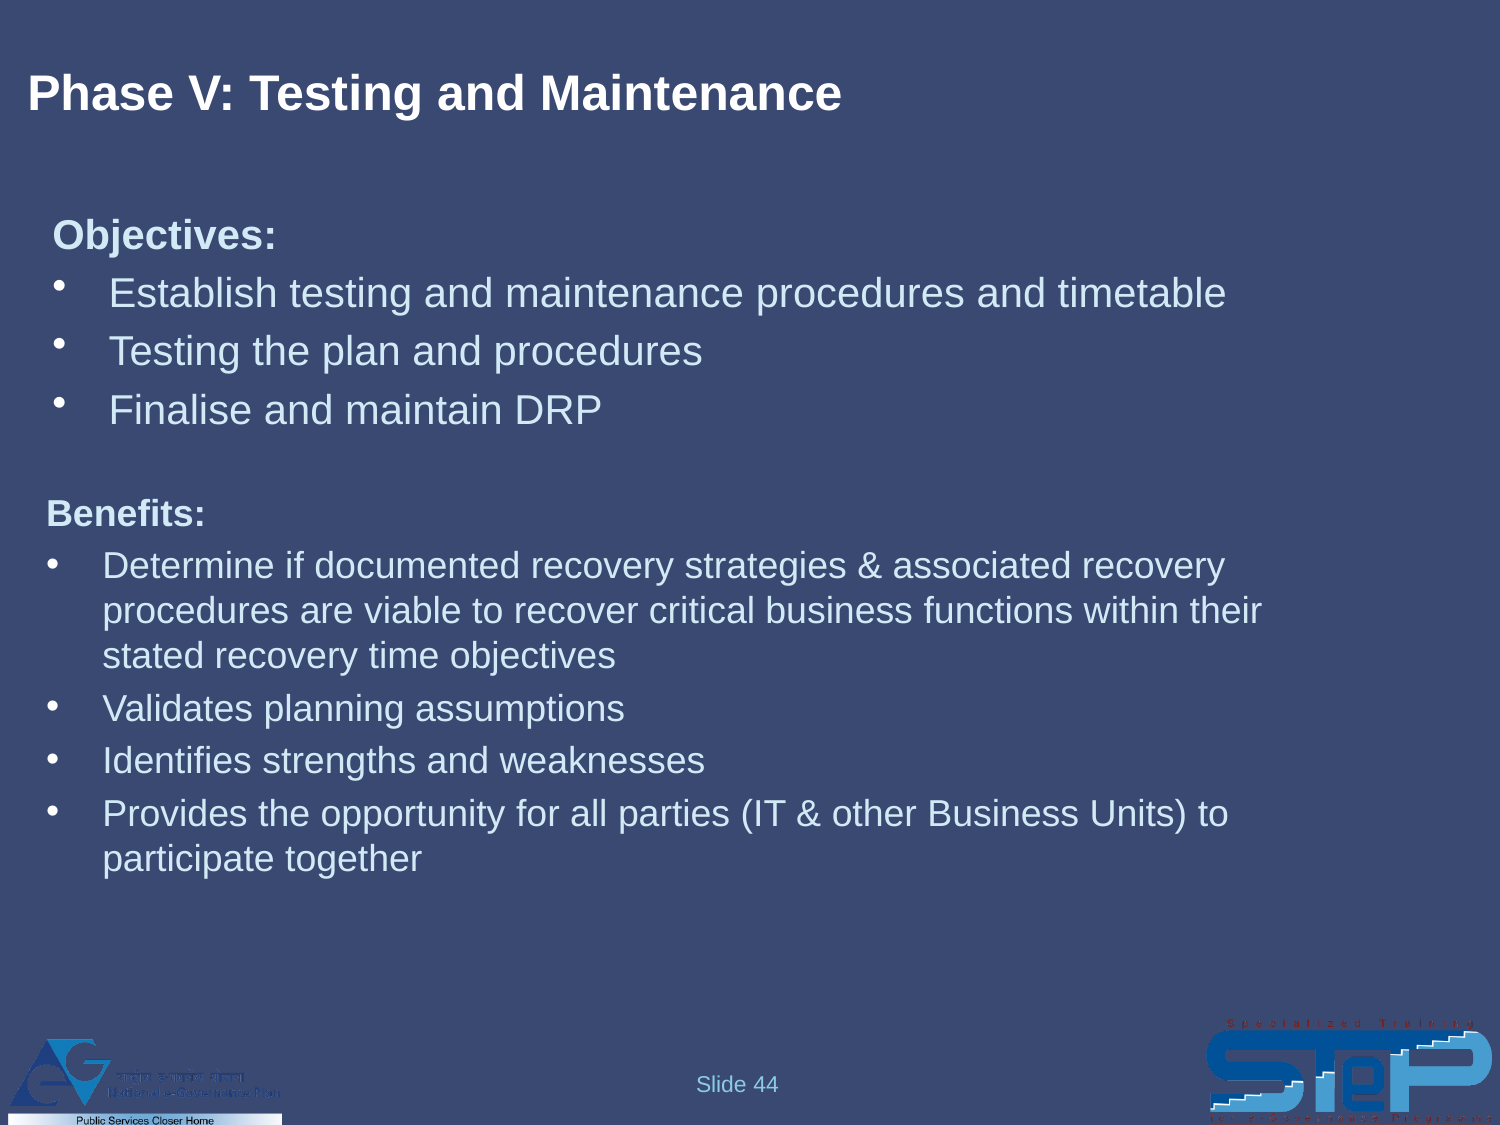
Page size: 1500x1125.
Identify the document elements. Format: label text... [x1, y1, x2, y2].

text_box Phase V: Testing and Maintenance [12, 0, 1422, 180]
text_box Slide 44 [562, 1070, 913, 1096]
text_box Objectives: Establish testing and maintenance procedures and timetable Testing the plan and procedures Finalise and maintain DRP [37, 200, 1344, 844]
picture [8, 1039, 282, 1125]
text_box Benefits: Determine if documented recovery strategies & associated recovery procedures are viable to recover critical business functions within their stated recovery time objectives Validates planning assumptions Identifies strengths and weaknesses Provides the opportunity for all parties (IT & other Business Units) to participate together [31, 481, 1338, 950]
picture [1205, 1019, 1492, 1125]
